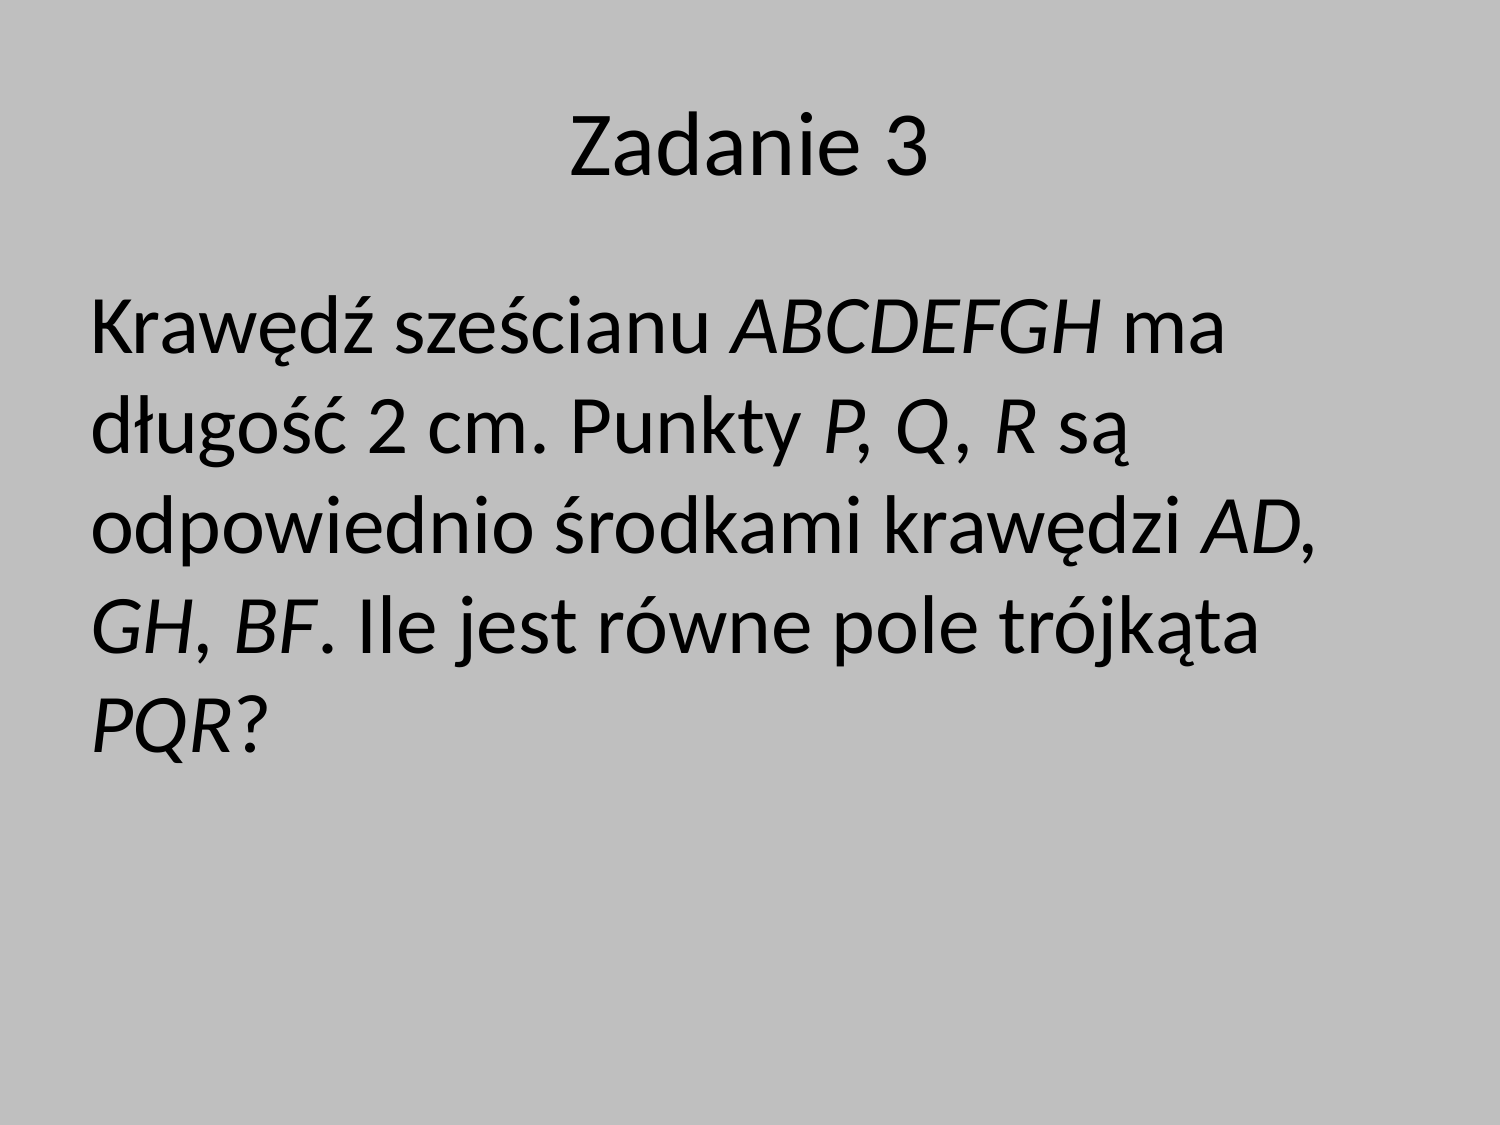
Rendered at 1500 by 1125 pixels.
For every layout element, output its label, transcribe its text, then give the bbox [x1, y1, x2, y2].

title Zadanie 3 [75, 45, 1425, 233]
list Krawędź sześcianu ABCDEFGH ma długość 2 cm. Punkty P, Q, R są odpowiednio środkami krawędzi AD, GH, BF. Ile jest równe pole trójkąta PQR? [75, 262, 1425, 1005]
